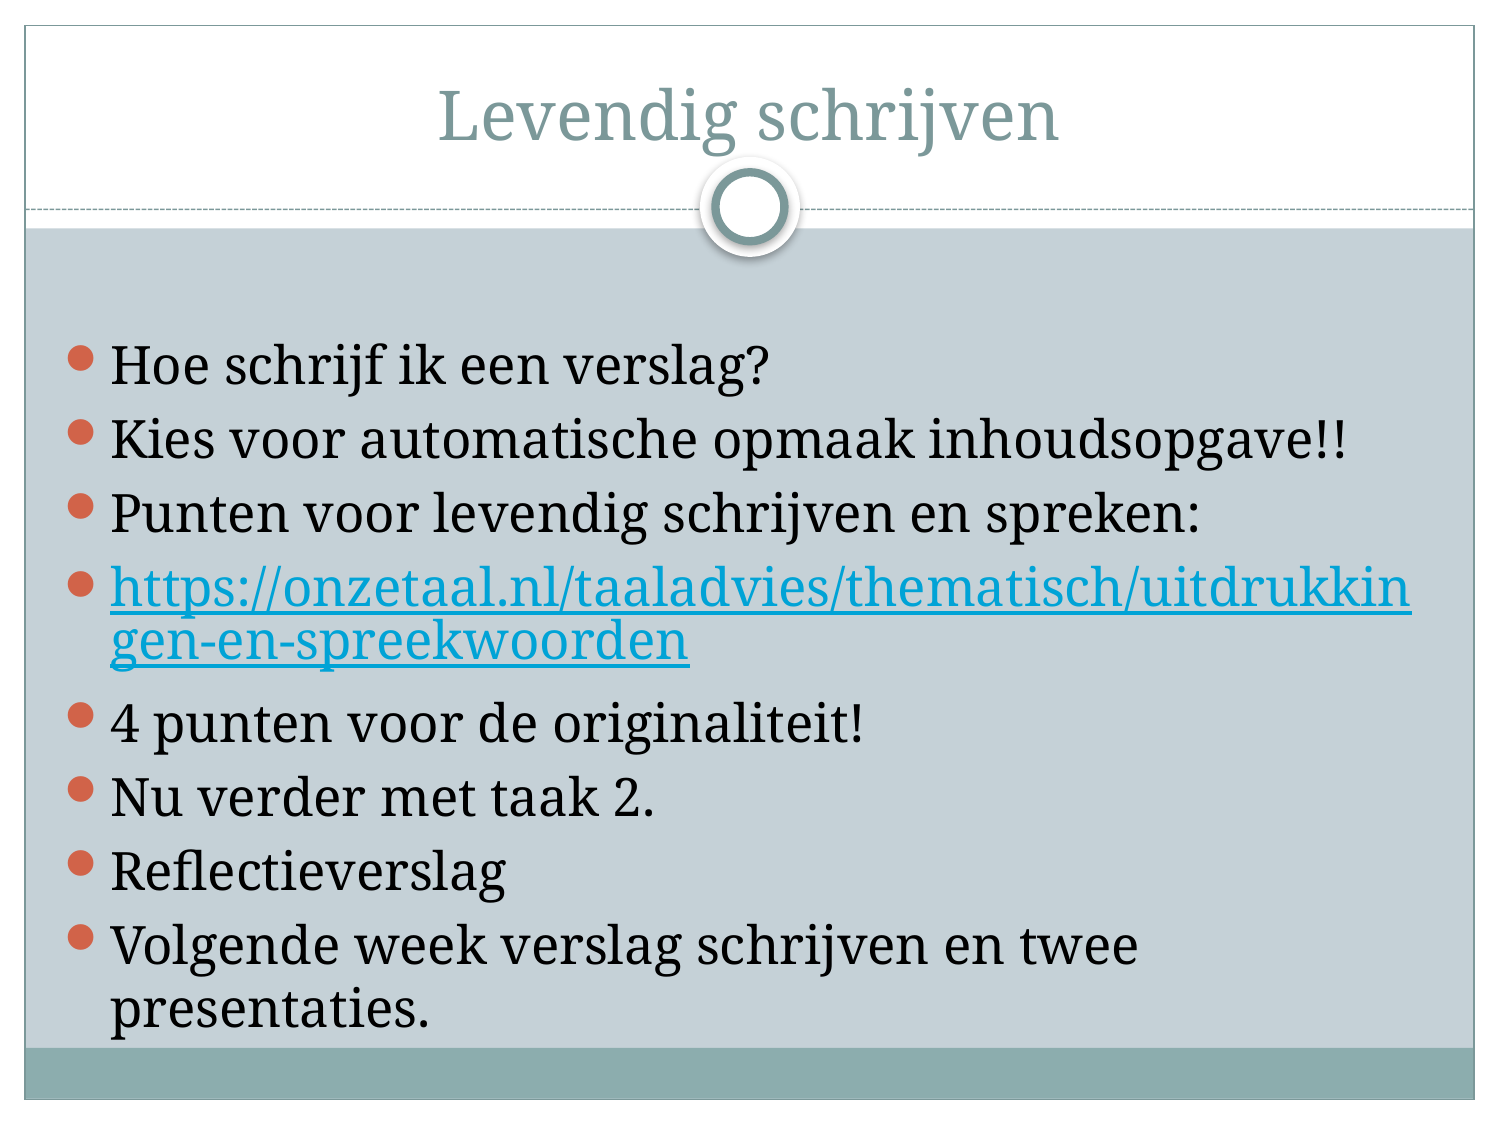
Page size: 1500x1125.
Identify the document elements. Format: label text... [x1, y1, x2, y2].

title Levendig schrijven [49, 37, 1450, 162]
list Hoe schrijf ik een verslag? Kies voor automatische opmaak inhoudsopgave!! Punten voor levendig schrijven en spreken: https://onzetaal.nl/taaladvies/thematisch/uitdrukkingen-en-spreekwoorden 4 punten voor de originaliteit! Nu verder met taak 2. Reflectieverslag Volgende week verslag schrijven en twee presentaties. [49, 250, 1445, 1001]
